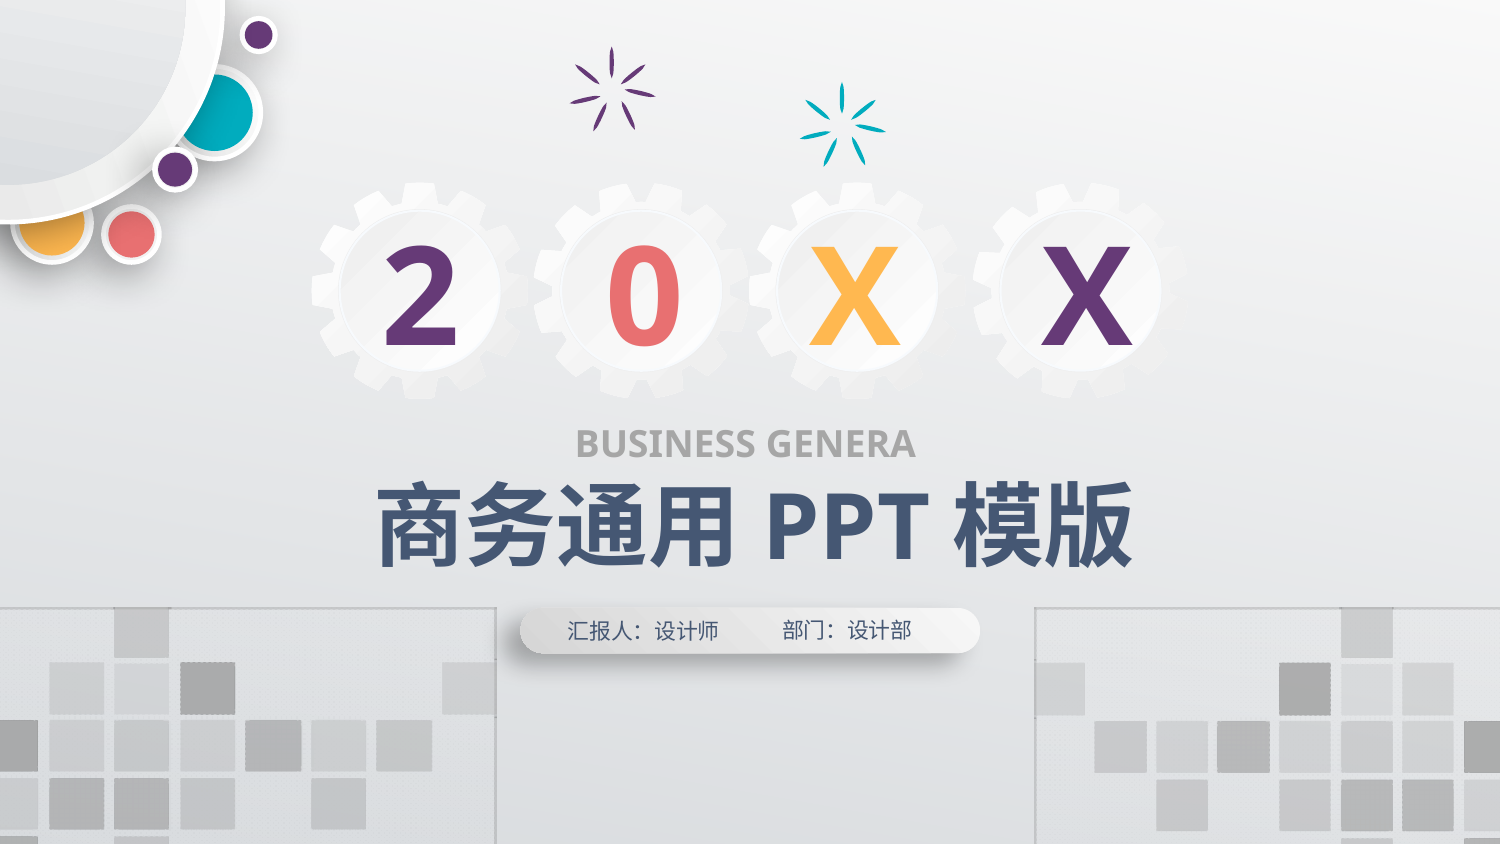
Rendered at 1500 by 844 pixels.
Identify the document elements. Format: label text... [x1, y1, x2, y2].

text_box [154, 148, 196, 191]
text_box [0, 0, 223, 223]
text_box [620, 64, 646, 85]
text_box [624, 89, 656, 98]
text_box [593, 102, 607, 132]
text_box [621, 101, 635, 130]
text_box [609, 46, 614, 79]
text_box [749, 182, 966, 399]
text_box [823, 138, 837, 167]
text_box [1034, 607, 1500, 844]
text_box [569, 95, 601, 104]
text_box [805, 99, 831, 120]
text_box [972, 182, 1189, 399]
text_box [12, 223, 92, 263]
text_box [575, 64, 600, 85]
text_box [223, 66, 261, 159]
text_box [851, 99, 876, 120]
text_box [519, 606, 982, 655]
text_box [854, 124, 886, 133]
text_box [851, 136, 866, 166]
text_box BUSINESS GENERA [422, 409, 1069, 460]
text_box [799, 131, 831, 140]
text_box [839, 81, 845, 114]
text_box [103, 223, 160, 263]
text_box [311, 182, 528, 399]
text_box 部门：设计部 [758, 612, 936, 648]
text_box 汇报人：设计师 [555, 612, 733, 648]
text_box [533, 182, 749, 399]
text_box 商务通用PPT模版 [342, 460, 1167, 585]
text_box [241, 18, 276, 52]
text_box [0, 607, 496, 844]
